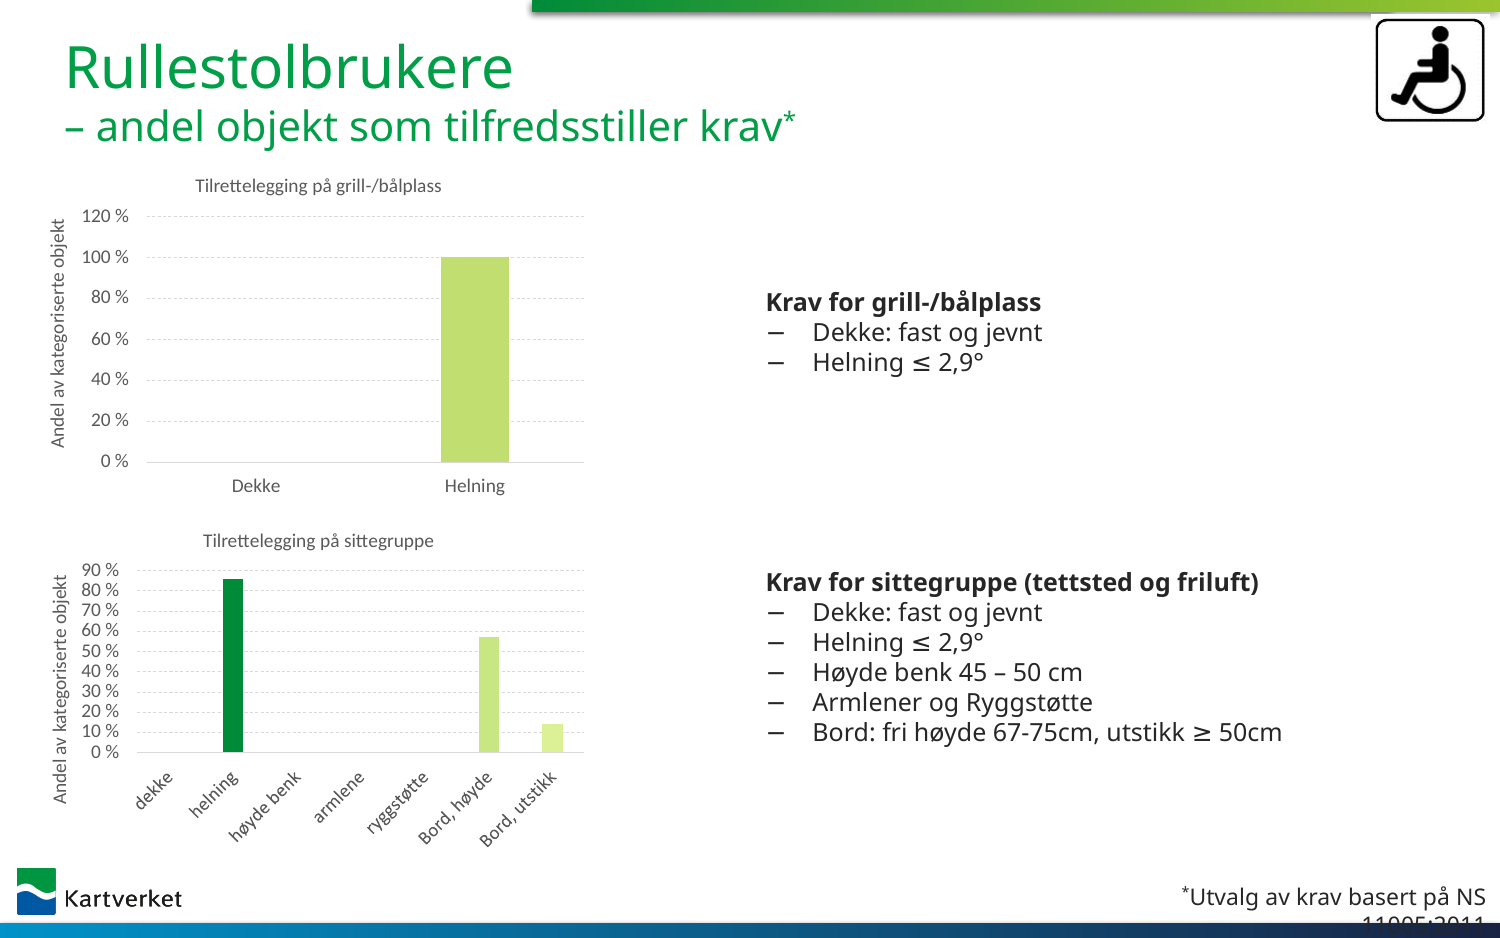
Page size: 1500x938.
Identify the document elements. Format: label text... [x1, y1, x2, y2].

text_box *Utvalg av krav basert på NS 11005:2011 [1068, 873, 1500, 938]
text_box Rullestolbrukere – andel objekt som tilfredsstiller krav* [49, 14, 1431, 158]
picture [1371, 13, 1491, 127]
text_box Krav for sittegruppe (tettsted og friluft) Dekke: fast og jevnt Helning ≤ 2,9° Høyde benk 45 – 50 cm Armlener og Ryggstøtte Bord: fri høyde 67-75cm, utstikk ≥ 50cm [750, 559, 1500, 754]
picture [41, 166, 596, 505]
picture [41, 520, 596, 859]
text_box Krav for grill-/bålplass Dekke: fast og jevnt Helning ≤ 2,9° [750, 279, 1452, 384]
